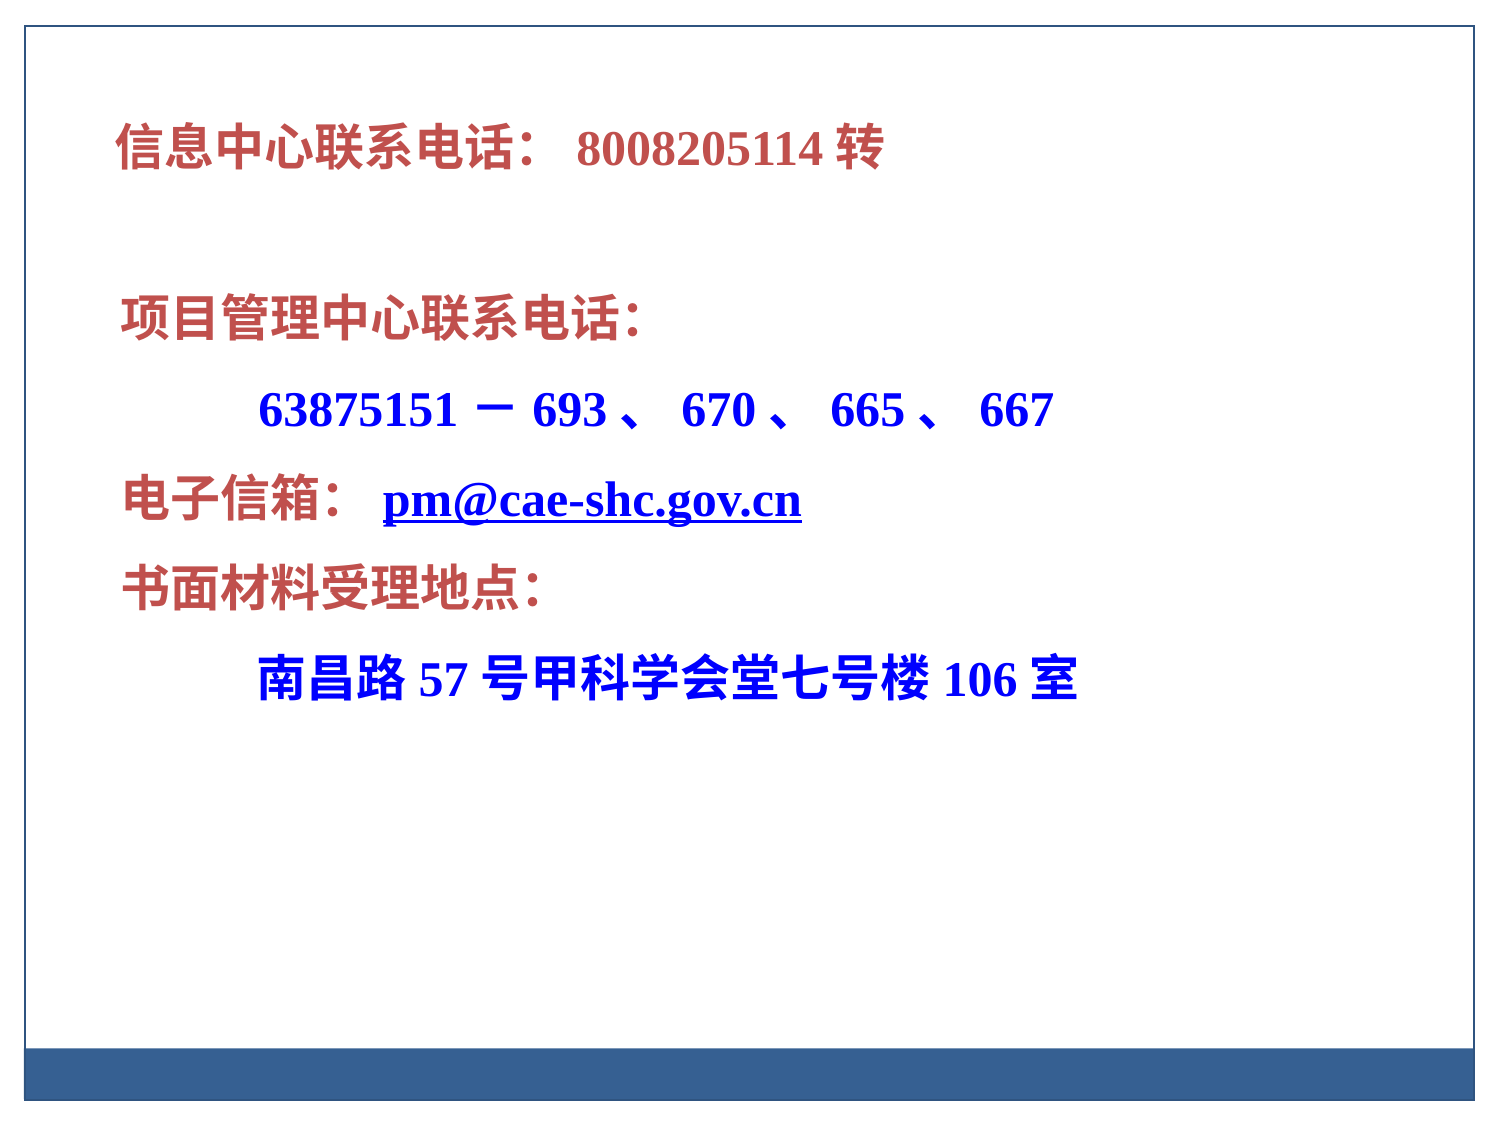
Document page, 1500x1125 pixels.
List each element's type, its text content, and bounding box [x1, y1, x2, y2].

text_box 信息中心联系电话：8008205114转 [41, 78, 1022, 183]
text_box 项目管理中心联系电话： 63875151－693、670、665、667 电子信箱：pm@cae-shc.gov.cn 书面材料受理地点： 南昌路57号甲科学会堂七号楼106室 [106, 249, 1335, 715]
